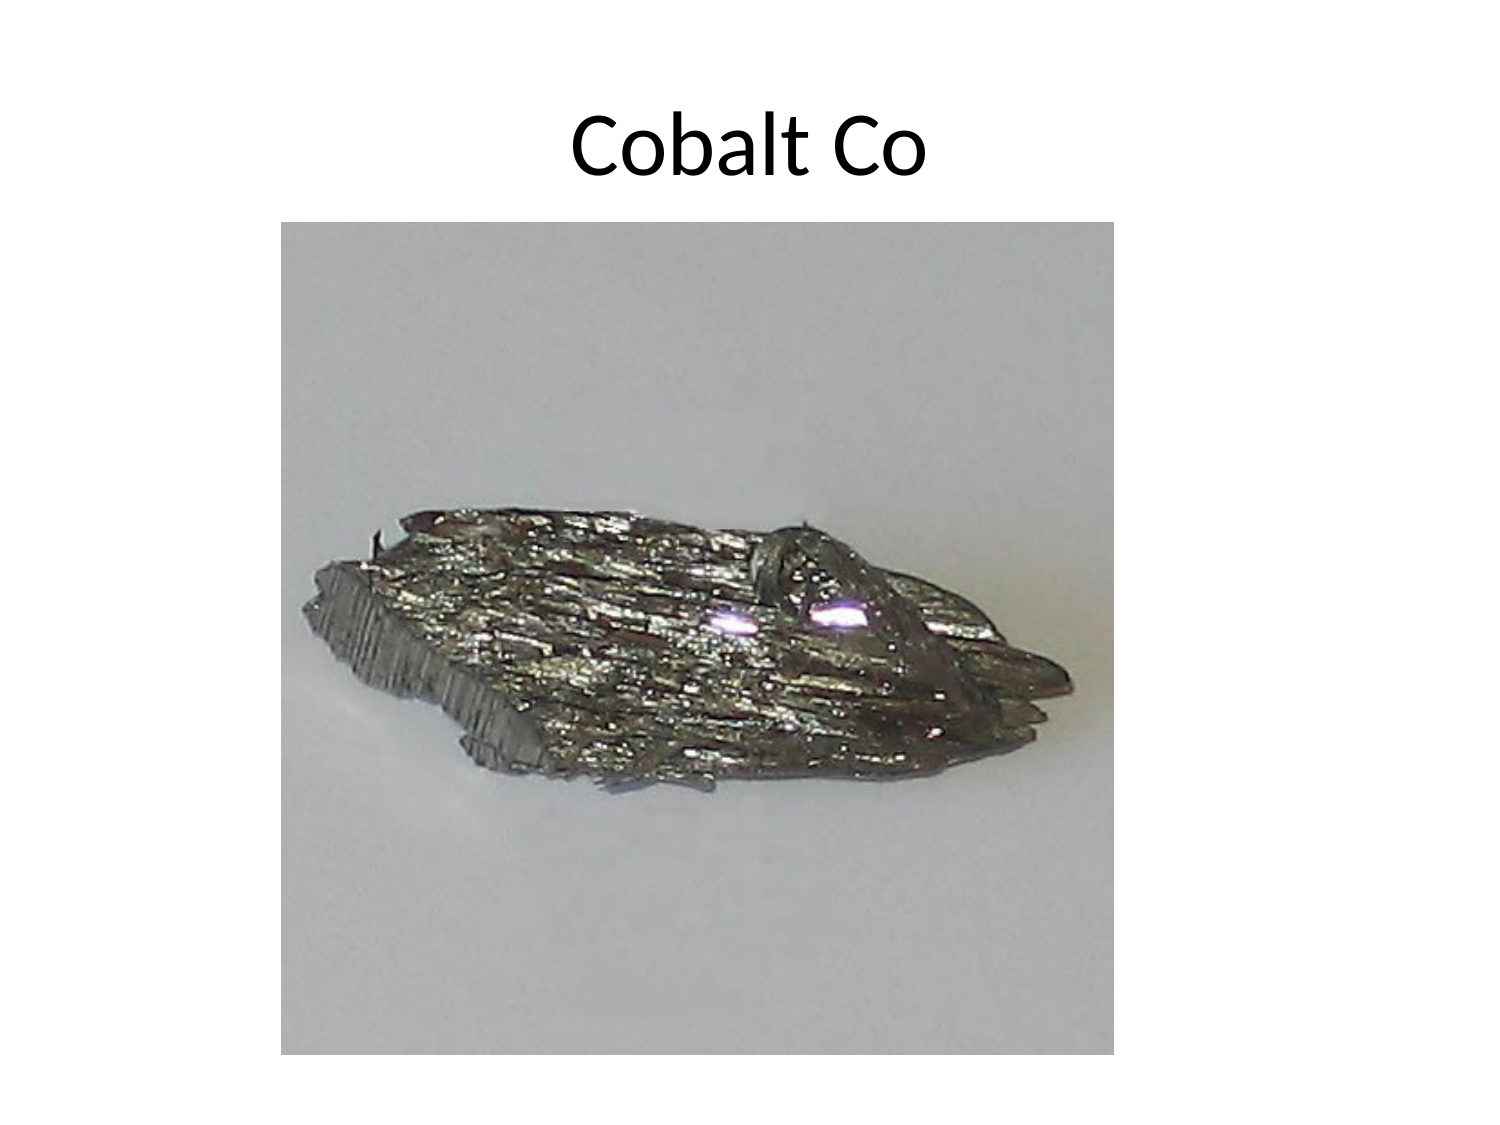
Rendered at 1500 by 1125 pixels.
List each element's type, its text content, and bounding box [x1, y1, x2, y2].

picture [280, 222, 1114, 1055]
title Cobalt Co [75, 45, 1425, 233]
